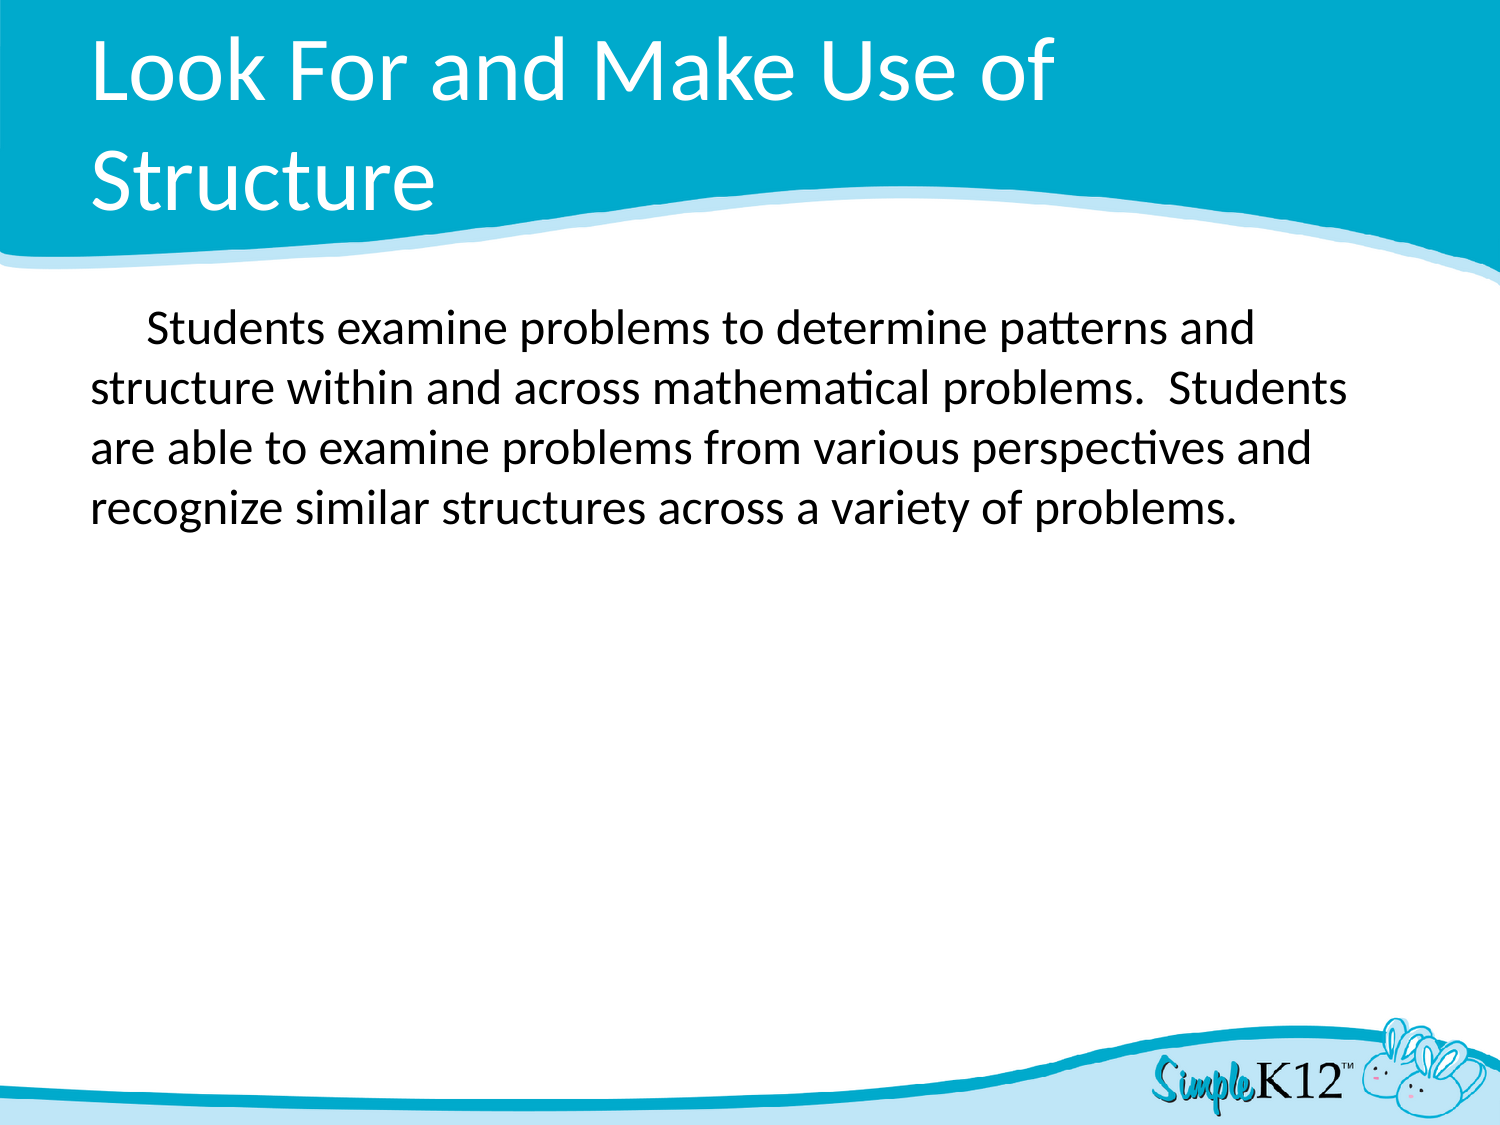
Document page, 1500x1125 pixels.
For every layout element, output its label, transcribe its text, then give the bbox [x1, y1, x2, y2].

list Students examine problems to determine patterns and structure within and across mathematical problems. Students are able to examine problems from various perspectives and recognize similar structures across a variety of problems. [75, 279, 1425, 948]
picture [0, 0, 1500, 1125]
title Look For and Make Use of Structure [75, 0, 1275, 244]
